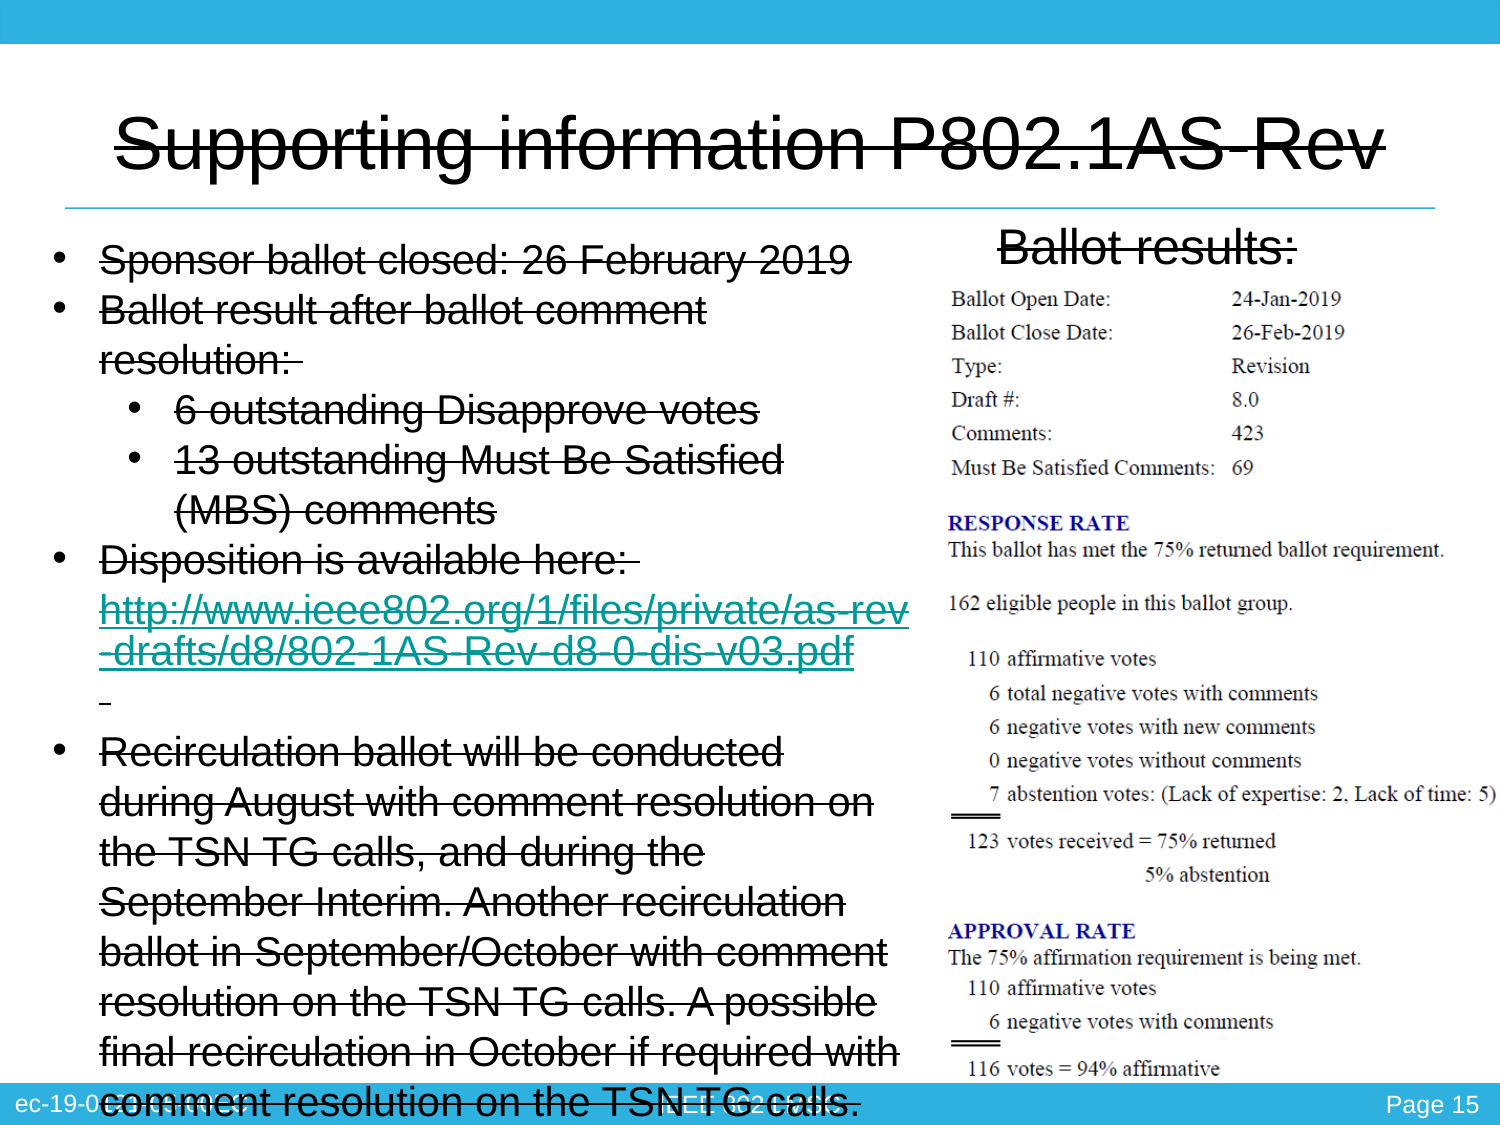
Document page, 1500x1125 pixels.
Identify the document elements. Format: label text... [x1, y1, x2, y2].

text_box Ballot results: [982, 206, 1313, 282]
picture [947, 284, 1500, 1078]
text_box Sponsor ballot closed: 26 February 2019 Ballot result after ballot comment resolution: 6 outstanding Disapprove votes 13 outstanding Must Be Satisfied (MBS) comments Disposition is available here: http://www.ieee802.org/1/files/private/as-rev-drafts/d8/802-1AS-Rev-d8-0-dis-v03.pdf Recirculation ballot will be conducted during August with comment resolution on the TSN TG calls, and during the September Interim. Another recirculation ballot in September/October with comment resolution on the TSN TG calls. A possible final recirculation in October if required with comment resolution on the TSN TG calls. [37, 224, 925, 1091]
title Supporting information P802.1AS-Rev [75, 74, 1425, 204]
